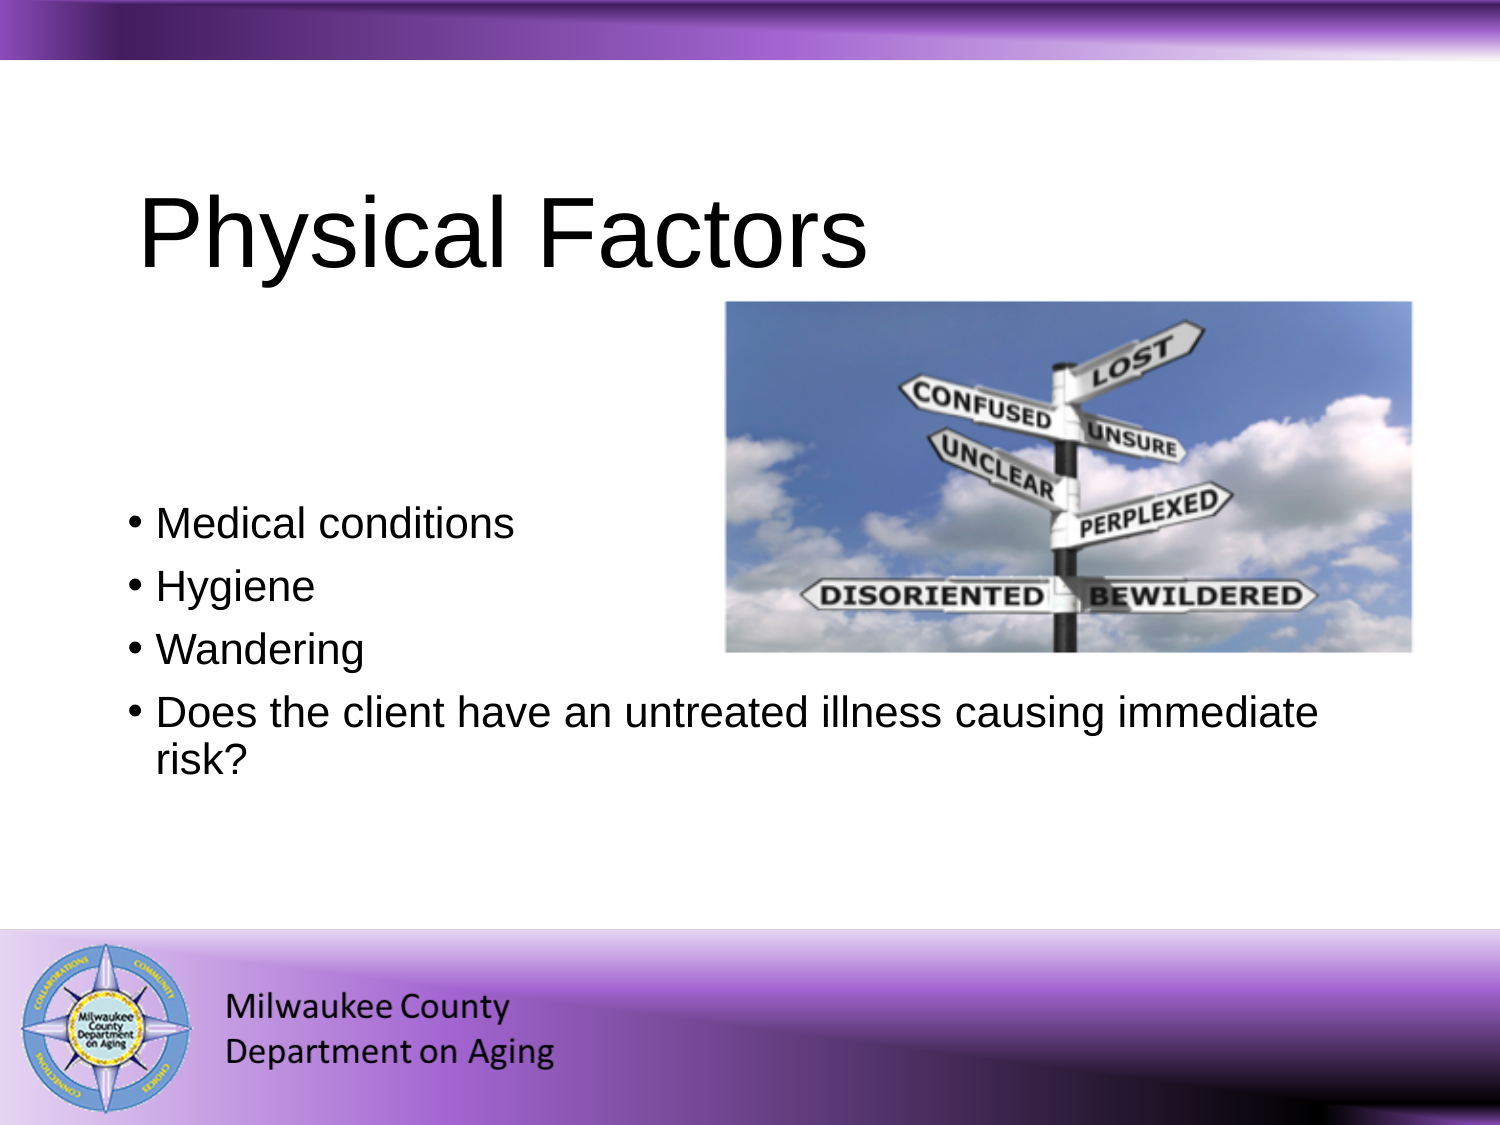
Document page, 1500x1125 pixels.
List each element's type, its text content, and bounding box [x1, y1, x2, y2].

list Medical conditions Hygiene Wandering Does the client have an untreated illness causing immediate risk? [112, 493, 1388, 950]
title Physical Factors [122, 136, 1416, 334]
picture [0, 0, 1500, 1125]
